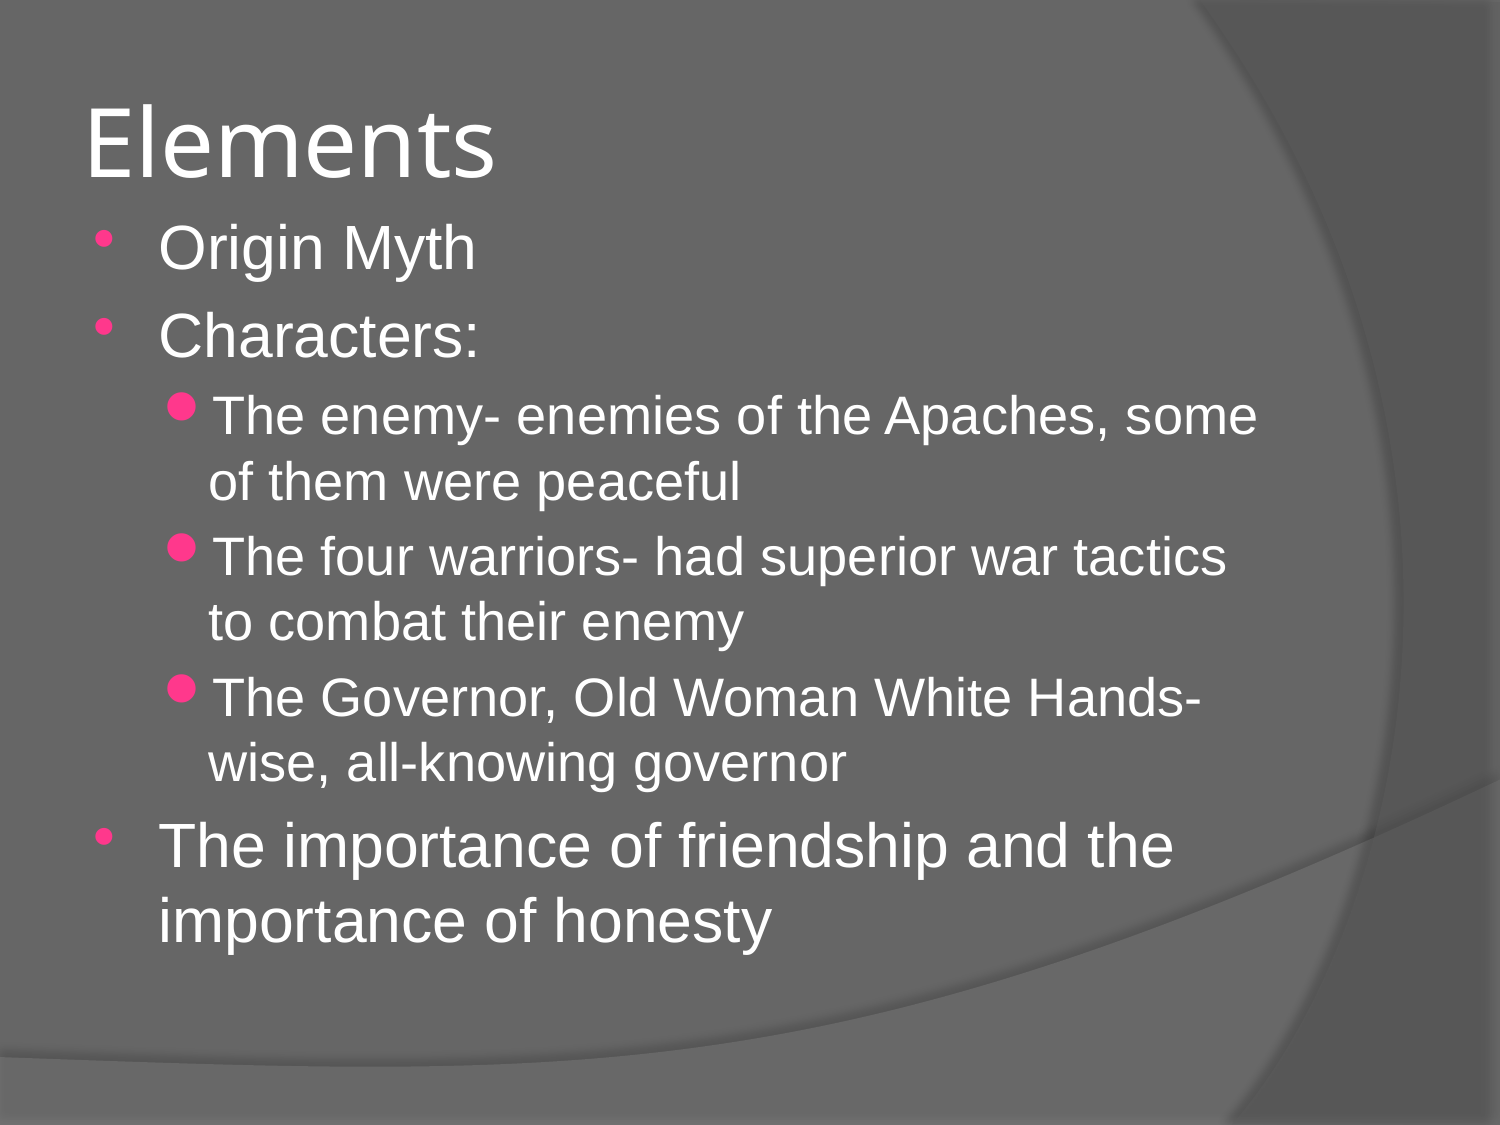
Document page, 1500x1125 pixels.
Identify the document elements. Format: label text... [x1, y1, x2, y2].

list Origin Myth Characters: The enemy- enemies of the Apaches, some of them were peaceful The four warriors- had superior war tactics to combat their enemy The Governor, Old Woman White Hands- wise, all-knowing governor The importance of friendship and the importance of honesty [75, 200, 1300, 1125]
title Elements [75, 45, 1300, 200]
